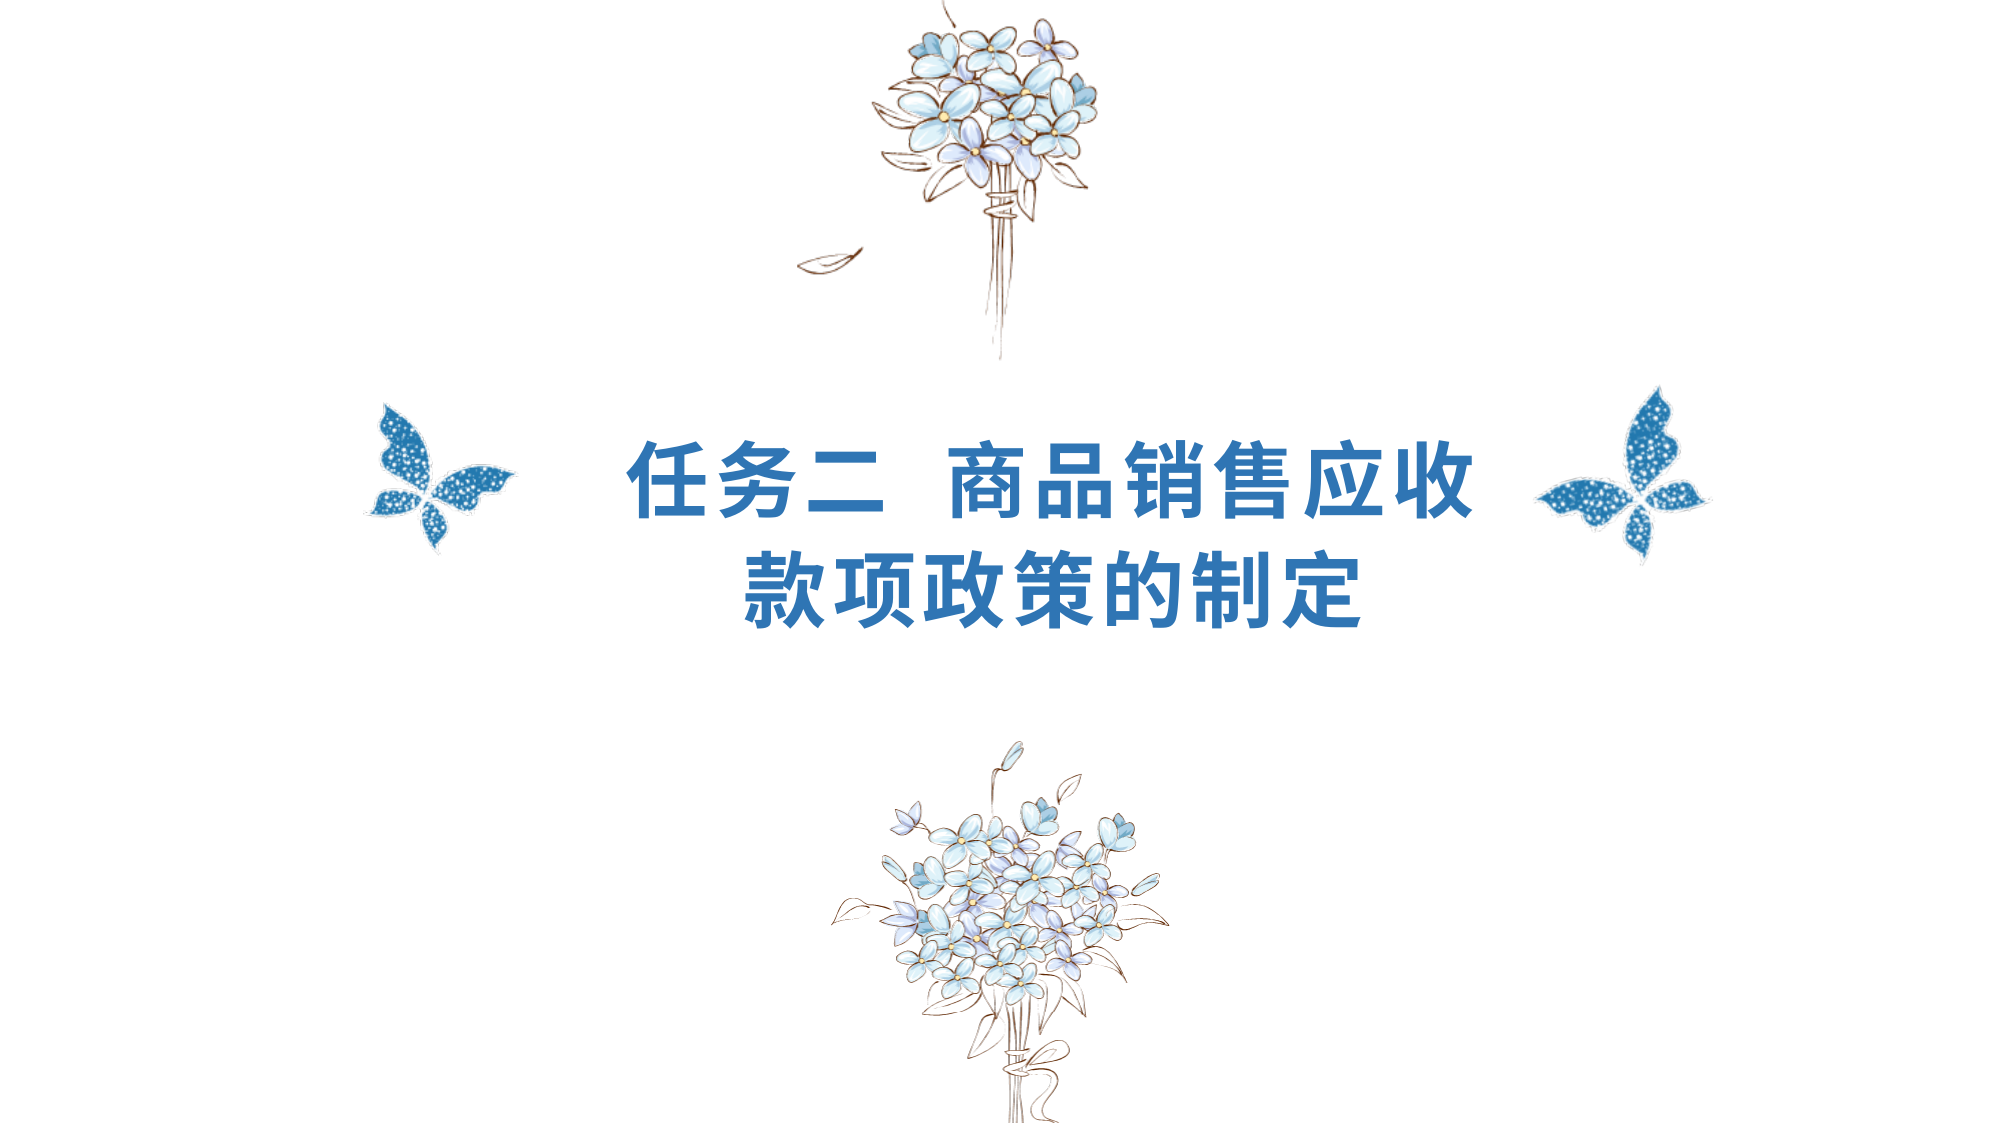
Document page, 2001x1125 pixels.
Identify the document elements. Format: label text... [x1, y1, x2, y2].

picture [831, 741, 1170, 1123]
picture [1514, 380, 1724, 588]
picture [363, 402, 519, 556]
picture [797, 0, 1099, 362]
title 任务二 商品销售应收款项政策的制定 [586, 526, 1521, 647]
